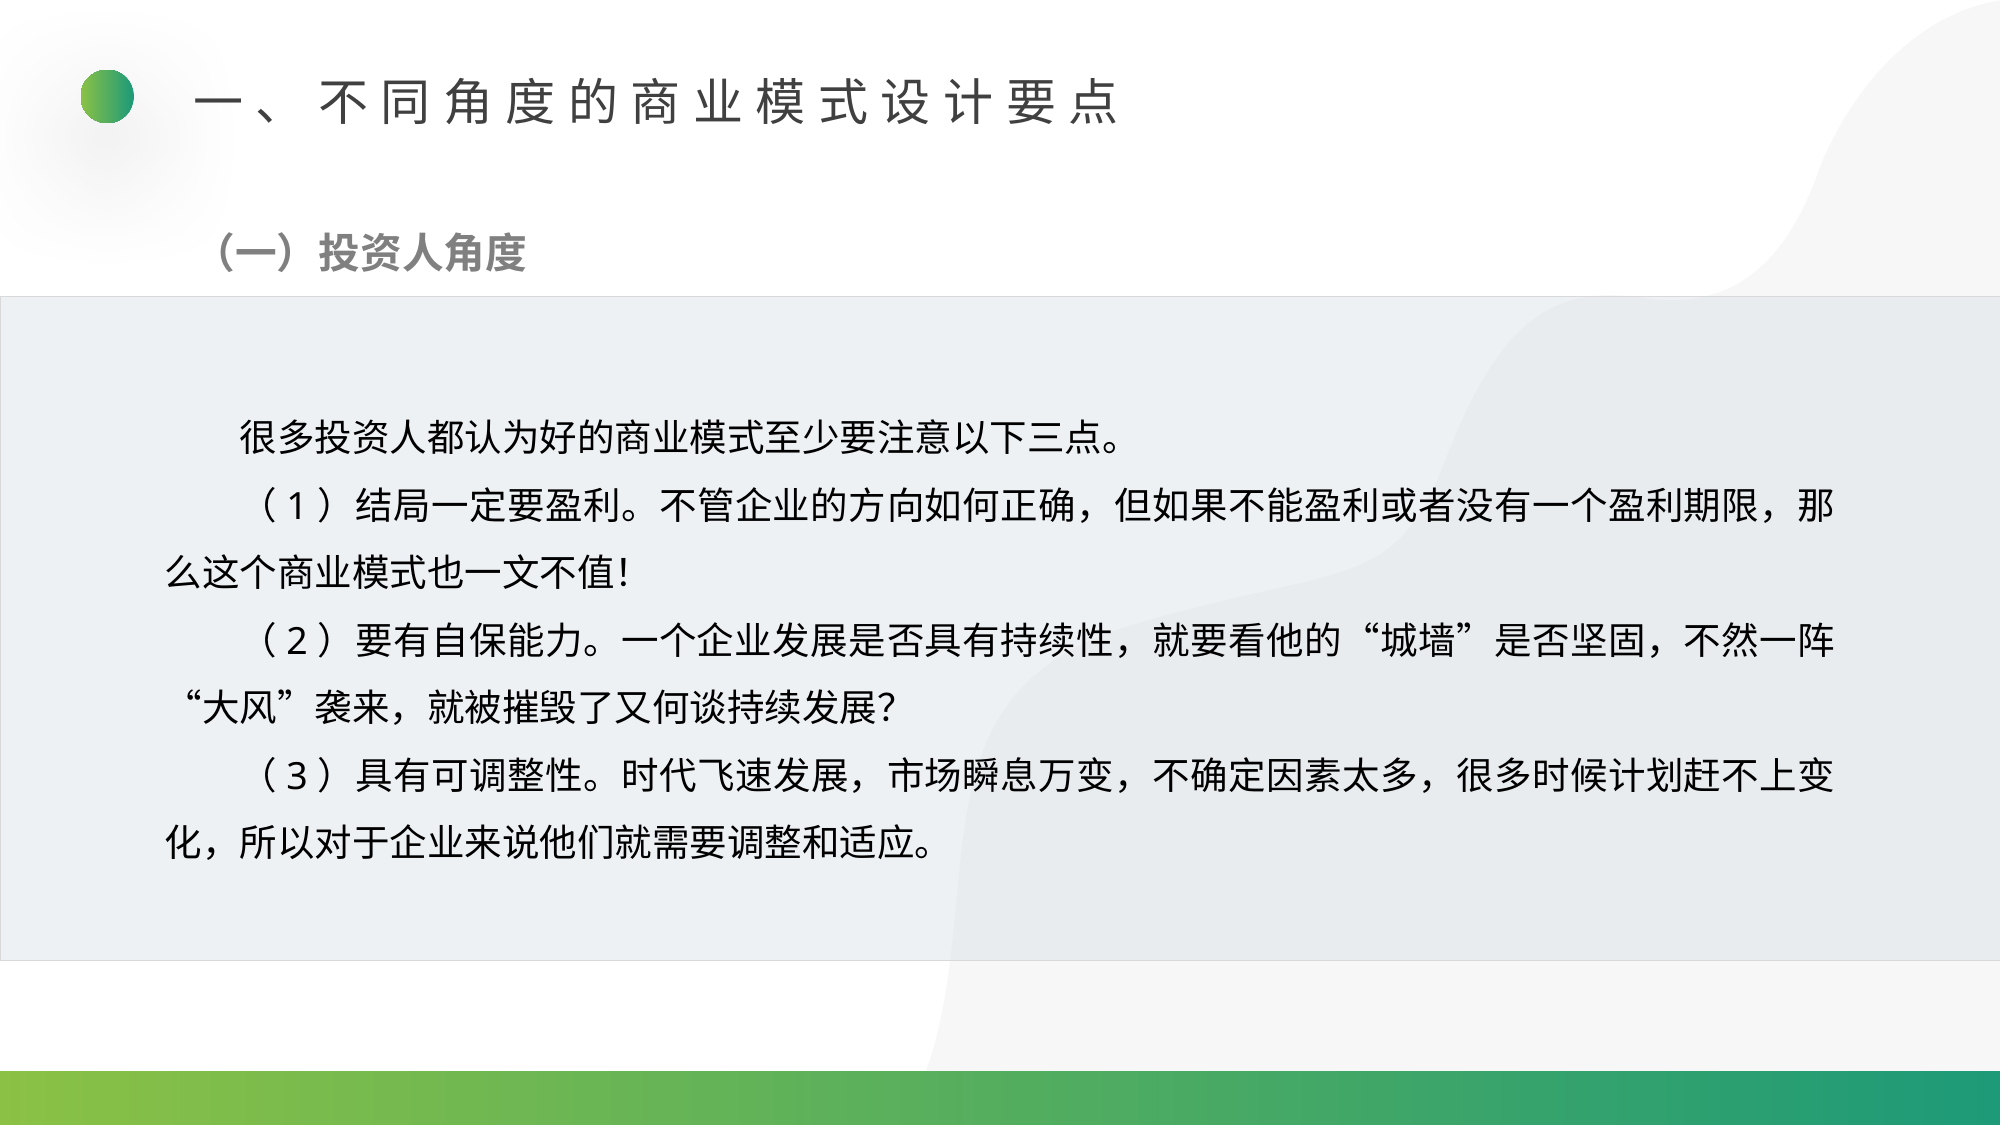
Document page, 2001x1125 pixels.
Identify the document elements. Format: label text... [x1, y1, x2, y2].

text_box 很多投资人都认为好的商业模式至少要注意以下三点。 （1）结局一定要盈利。不管企业的方向如何正确，但如果不能盈利或者没有一个盈利期限，那么这个商业模式也一文不值！ （2）要有自保能力。一个企业发展是否具有持续性，就要看他的“城墙”是否坚固，不然一阵“大风”袭来，就被摧毁了又何谈持续发展？ （3）具有可调整性。时代飞速发展，市场瞬息万变，不确定因素太多，很多时候计划赶不上变化，所以对于企业来说他们就需要调整和适应。 [149, 384, 1850, 872]
text_box （一）投资人角度 [178, 219, 687, 285]
text_box 一、不同角度的商业模式设计要点 [178, 62, 1815, 138]
text_box [0, 295, 2000, 961]
